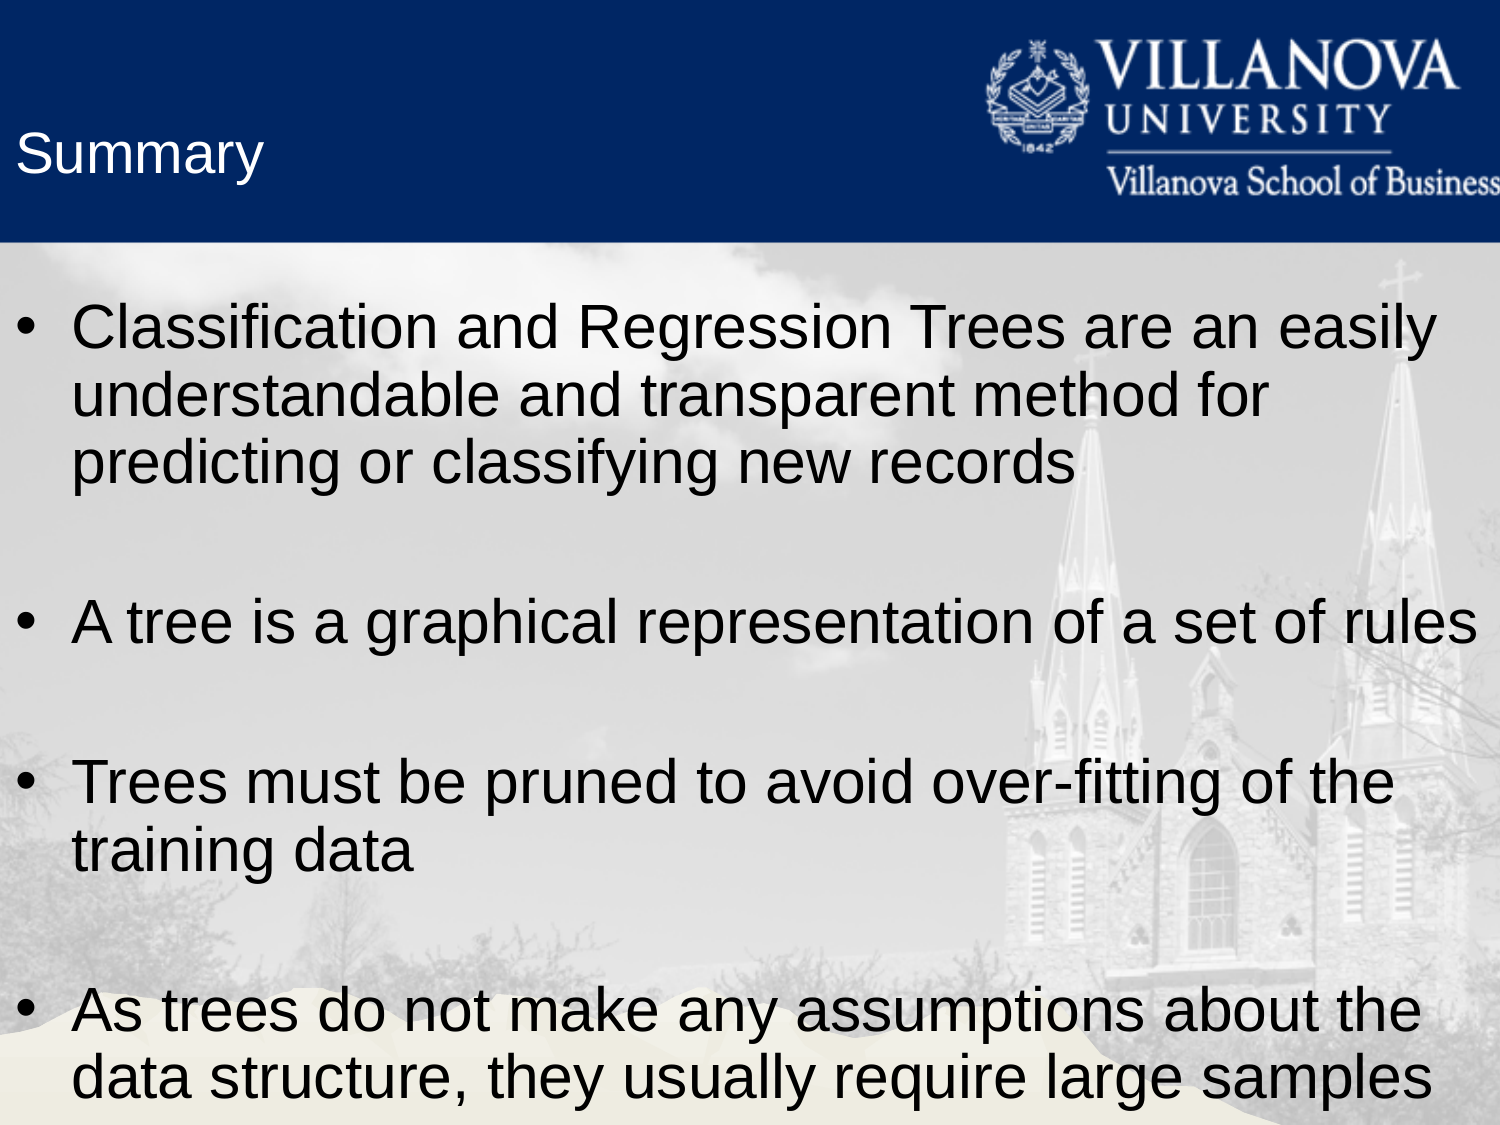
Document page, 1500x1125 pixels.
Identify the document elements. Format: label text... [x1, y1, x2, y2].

list Classification and Regression Trees are an easily understandable and transparent method for predicting or classifying new records A tree is a graphical representation of a set of rules Trees must be pruned to avoid over-fitting of the training data As trees do not make any assumptions about the data structure, they usually require large samples [0, 287, 1500, 1125]
picture [0, 0, 1500, 287]
title Summary [0, 75, 1350, 200]
